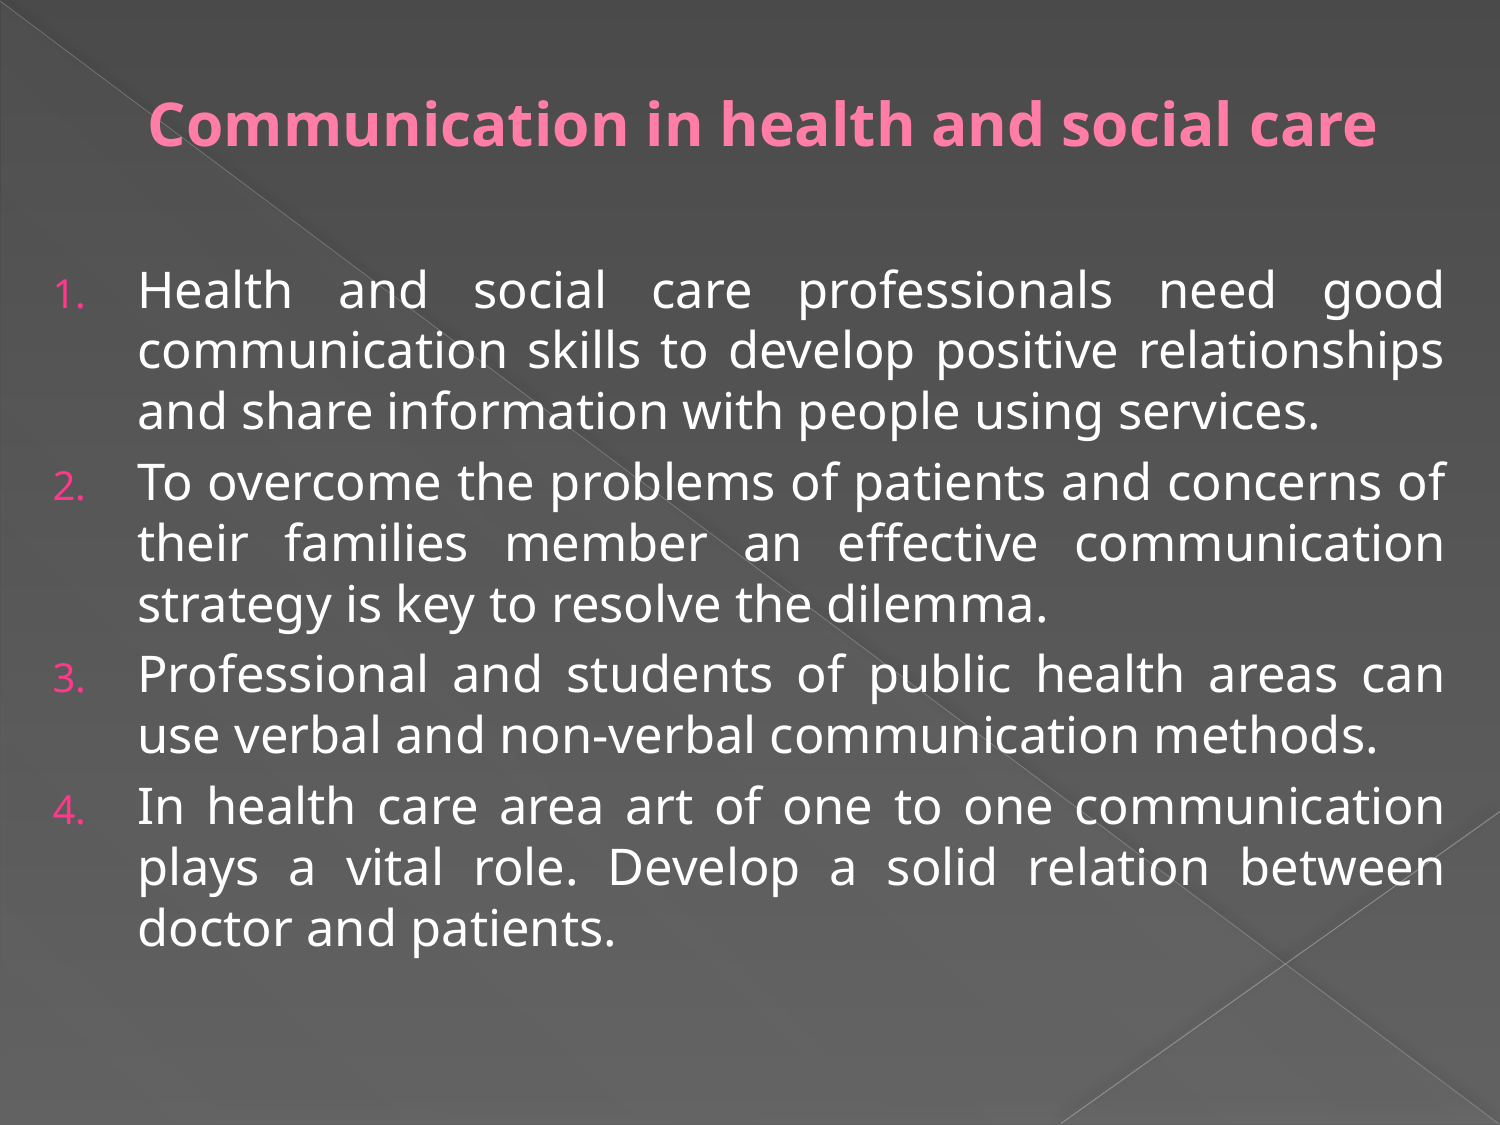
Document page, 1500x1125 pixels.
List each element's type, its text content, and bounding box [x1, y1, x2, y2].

list Health and social care professionals need good communication skills to develop positive relationships and share information with people using services. To overcome the problems of patients and concerns of their families member an effective communication strategy is key to resolve the dilemma. Professional and students of public health areas can use verbal and non-verbal communication methods. In health care area art of one to one communication plays a vital role. Develop a solid relation between doctor and patients. [37, 249, 1463, 1092]
title Communication in health and social care [75, 43, 1425, 249]
